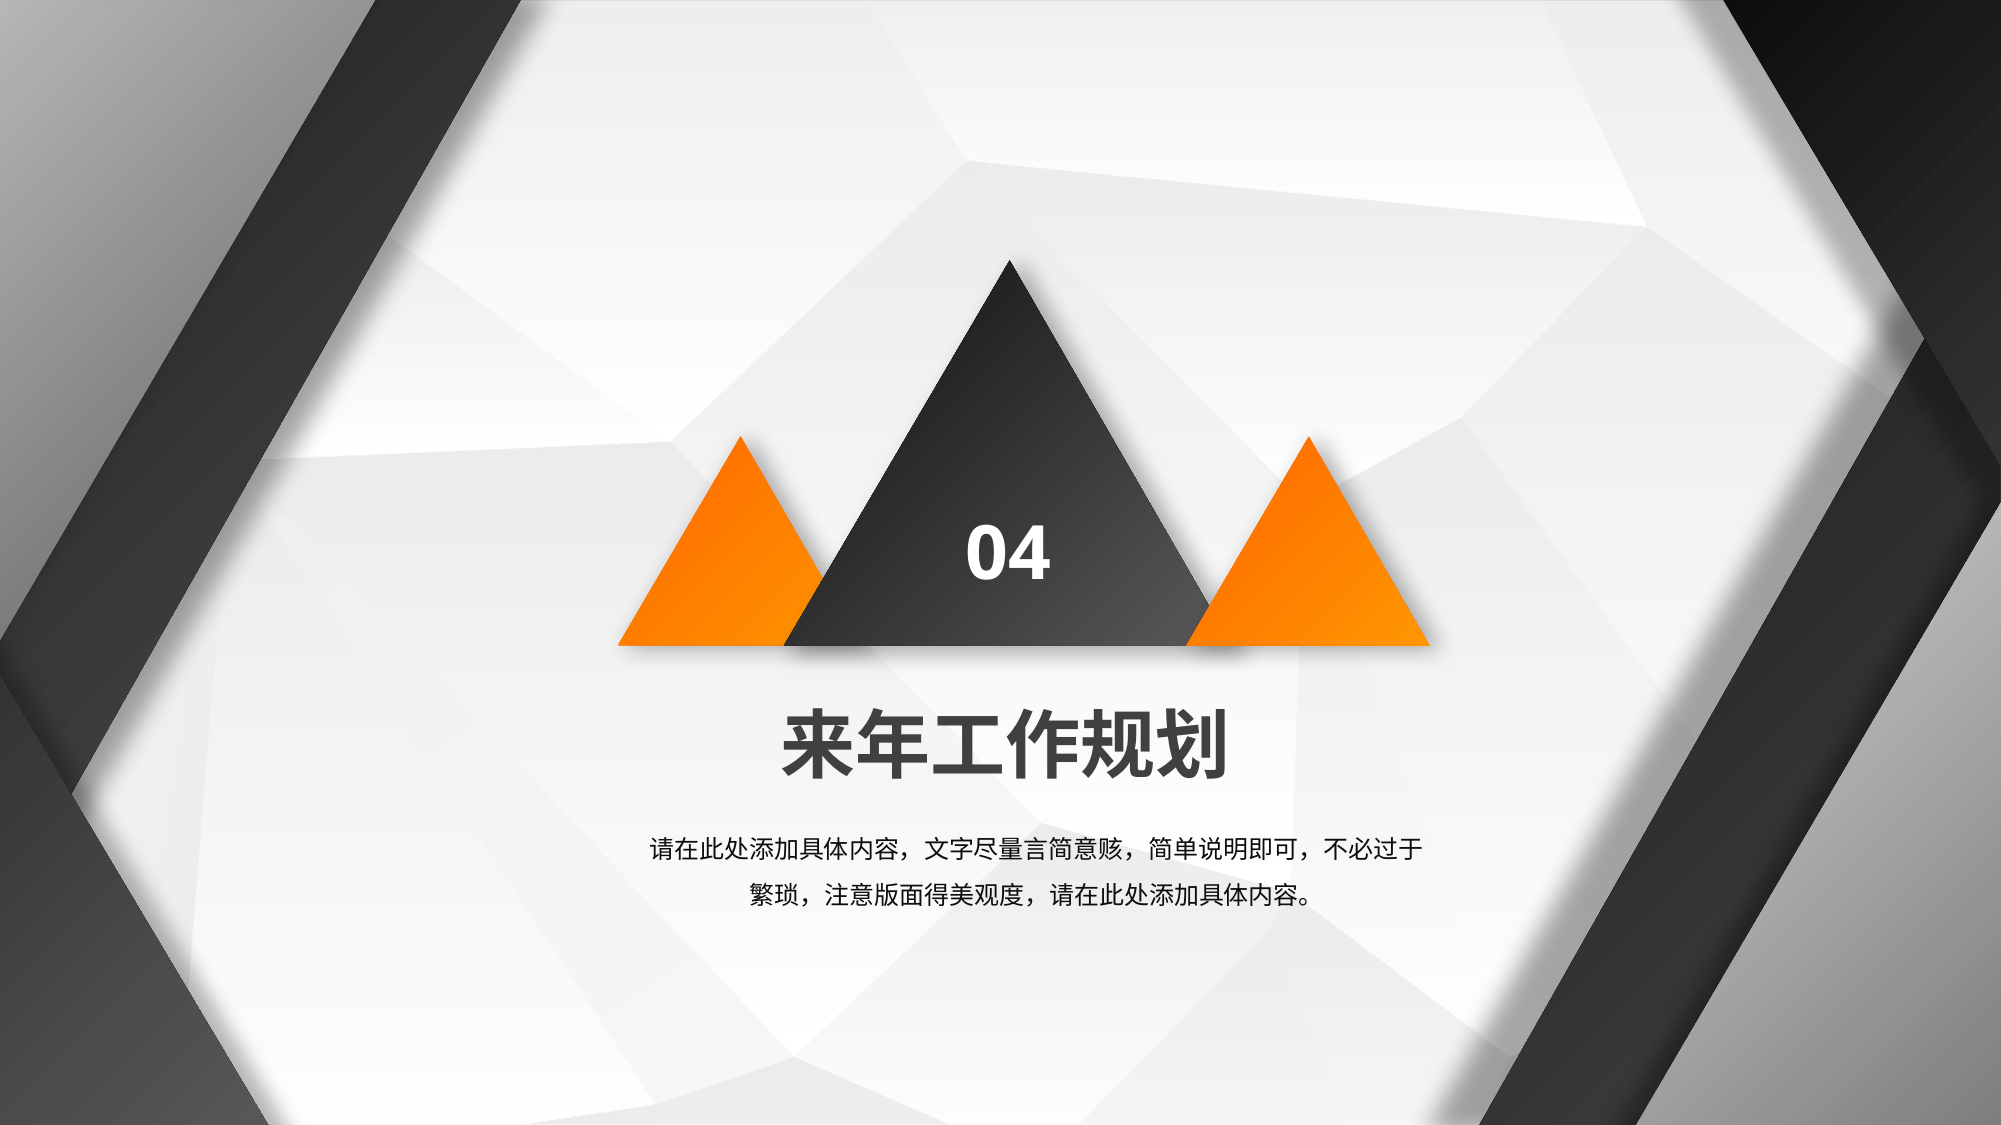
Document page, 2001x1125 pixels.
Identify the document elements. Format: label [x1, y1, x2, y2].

text_box [618, 260, 1430, 646]
picture [526, 0, 1473, 1125]
text_box [0, 0, 526, 1125]
text_box [1473, 0, 2000, 1125]
